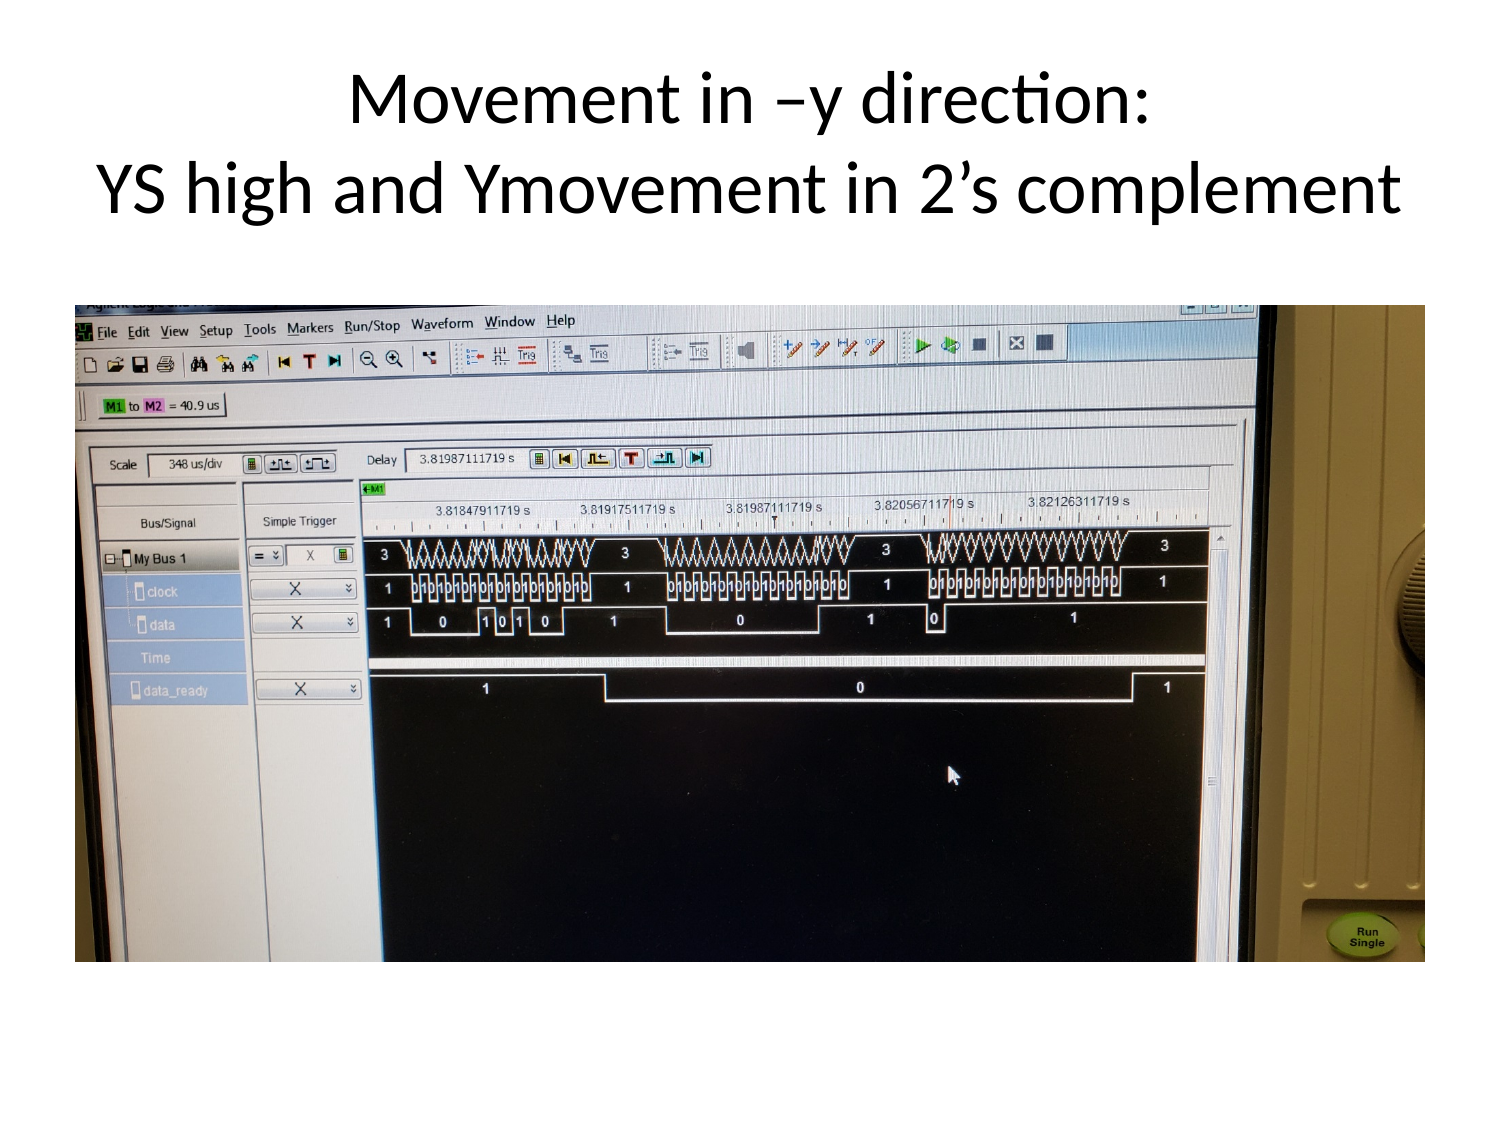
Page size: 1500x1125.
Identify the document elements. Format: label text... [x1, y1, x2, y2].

title Movement in –y direction: YS high and Ymovement in 2’s complement [75, 45, 1425, 233]
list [74, 305, 1426, 963]
